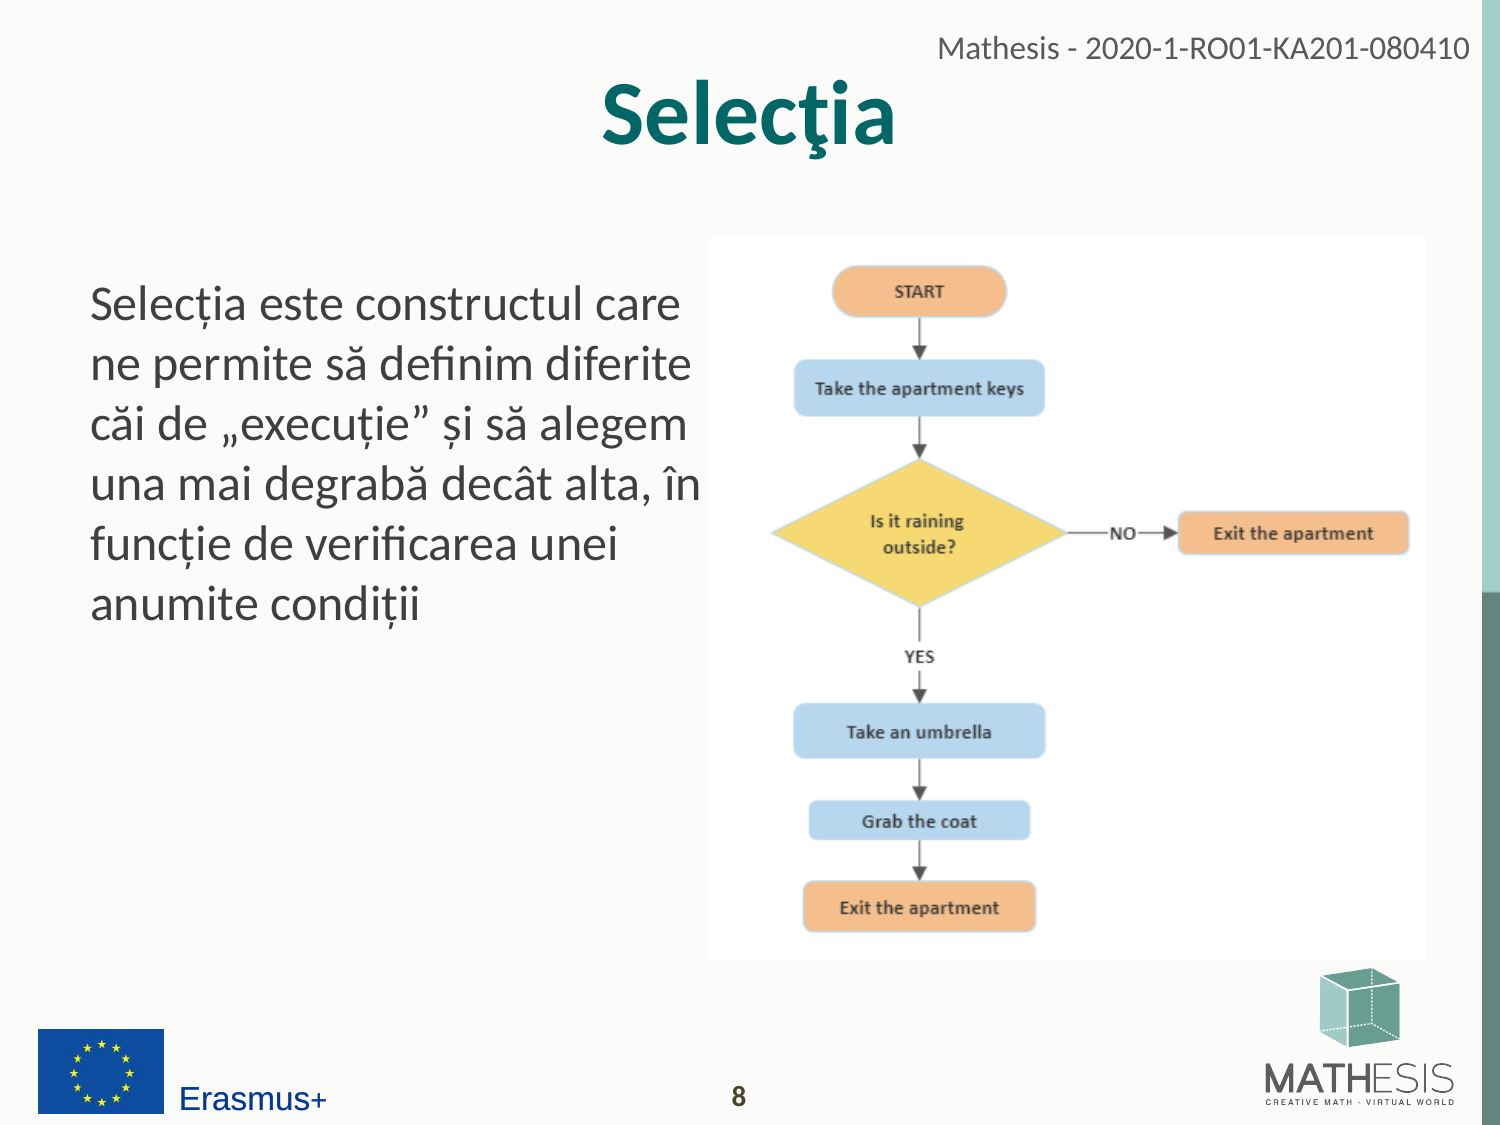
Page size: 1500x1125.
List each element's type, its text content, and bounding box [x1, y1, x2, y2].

picture [38, 1029, 164, 1114]
list Selecția este constructul care ne permite să definim diferite căi de „execuție” și să alegem una mai degrabă decât alta, în funcție de verificarea unei anumite condiții [75, 262, 735, 1005]
picture [709, 238, 1426, 960]
title Selecţia [75, 45, 1425, 233]
